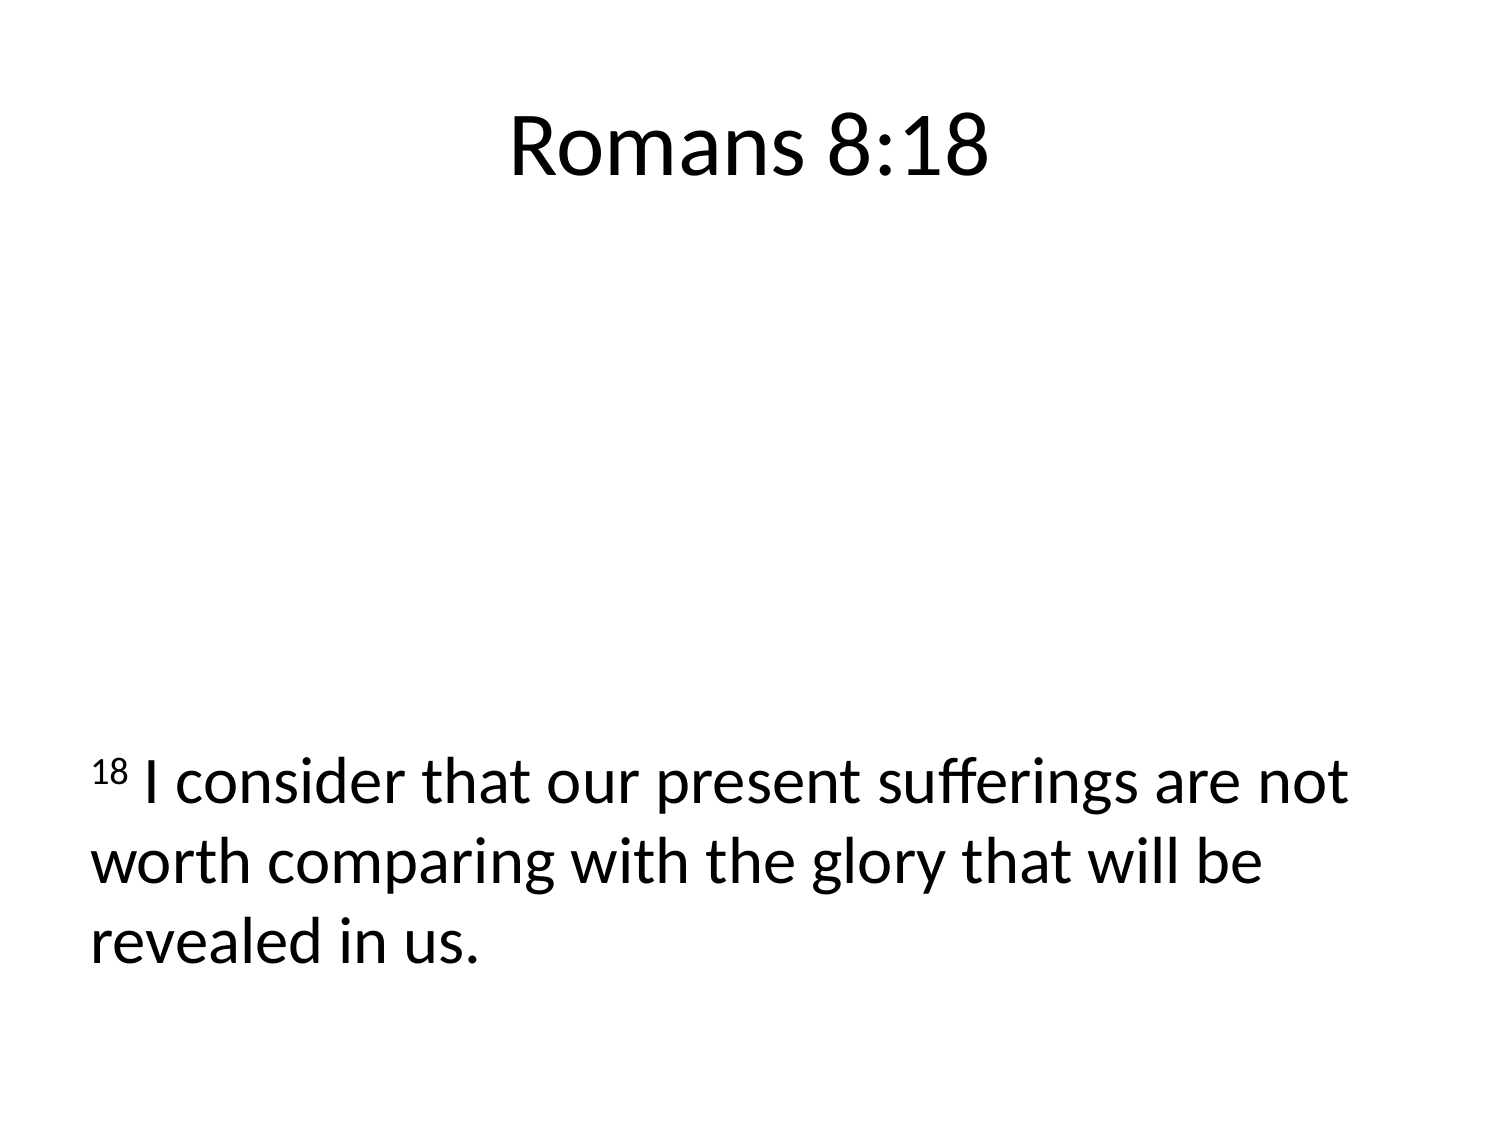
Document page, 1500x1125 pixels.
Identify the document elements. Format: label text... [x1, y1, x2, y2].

title Romans 8:18 [75, 45, 1425, 233]
list 18 I consider that our present sufferings are not worth comparing with the glory that will be revealed in us. [75, 262, 1425, 1005]
